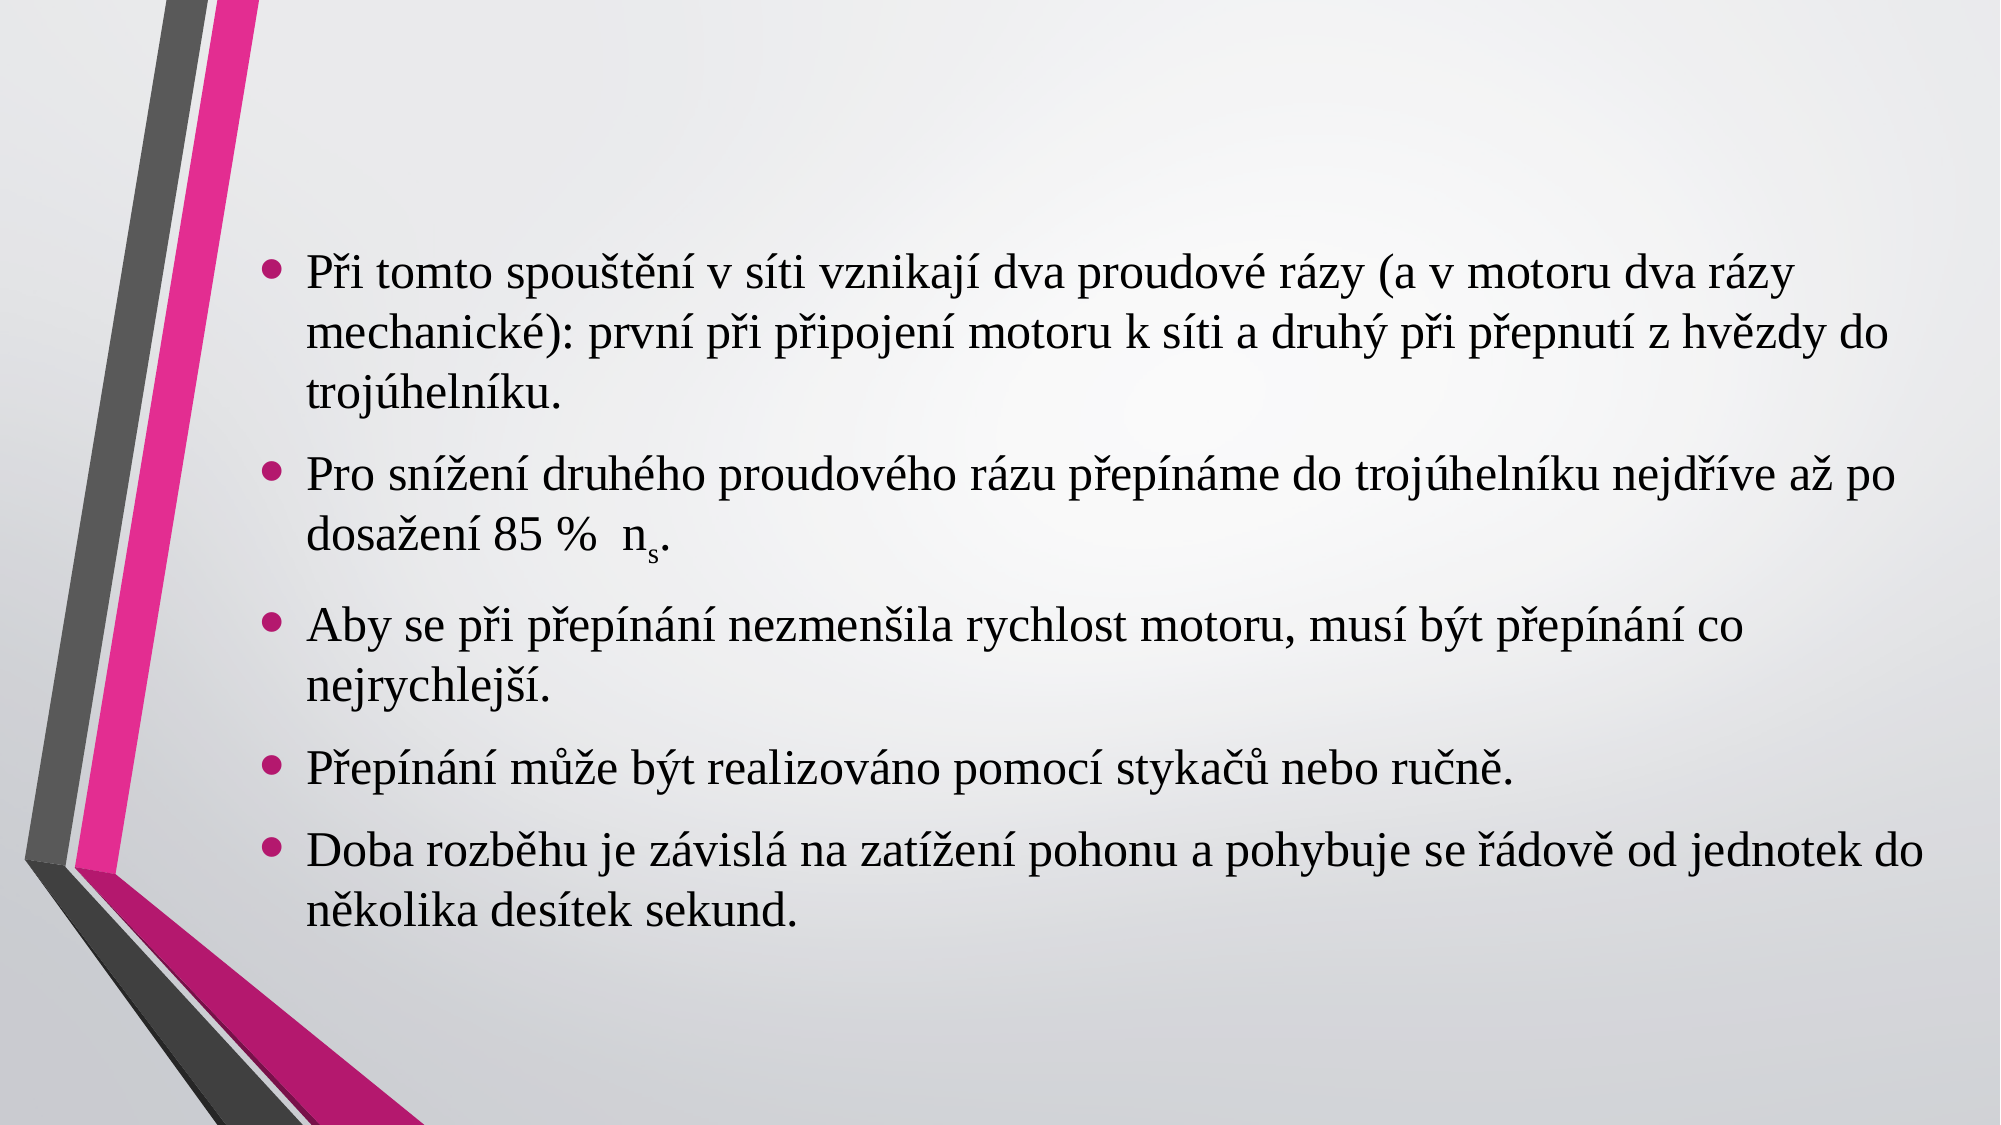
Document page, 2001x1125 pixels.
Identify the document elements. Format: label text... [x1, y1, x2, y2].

title [182, 130, 244, 419]
list Při tomto spouštění v síti vznikají dva proudové rázy (a v motoru dva rázy mechanické): první při připojení motoru k síti a druhý při přepnutí z hvězdy do trojúhelníku. Pro snížení druhého proudového rázu přepínáme do trojúhelníku nejdříve až po dosažení 85 % ns. Aby se při přepínání nezmenšila rychlost motoru, musí být přepínání co nejrychlejší. Přepínání může být realizováno pomocí stykačů nebo ručně. Doba rozběhu je závislá na zatížení pohonu a pohybuje se řádově od jednotek do několika desítek sekund. [244, 65, 1956, 1125]
